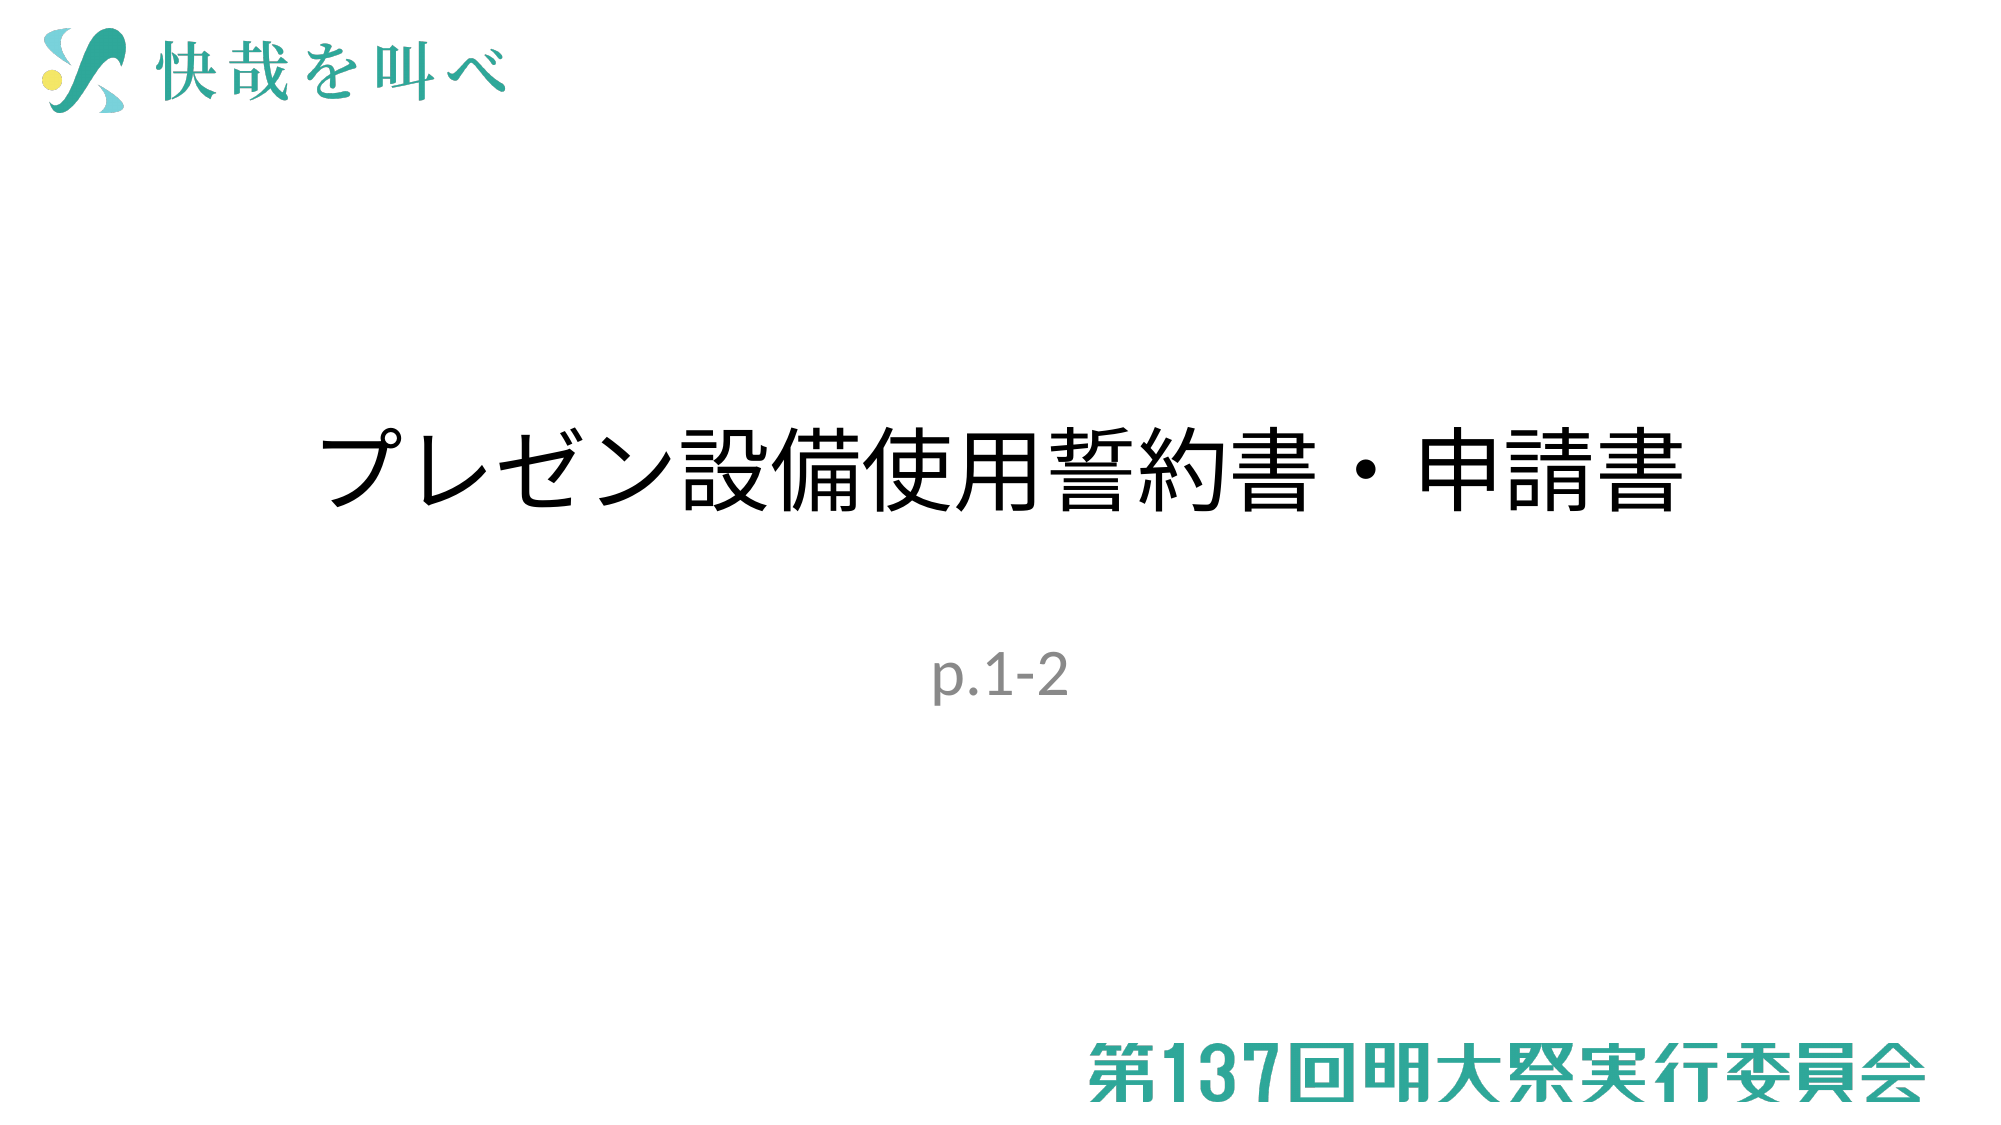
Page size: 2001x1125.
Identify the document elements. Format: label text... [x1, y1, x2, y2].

subtitle p.1-2 [249, 630, 1750, 918]
picture [1088, 1043, 1926, 1102]
title プレゼン設備使用誓約書・申請書 [137, 358, 1863, 591]
picture [41, 28, 506, 113]
